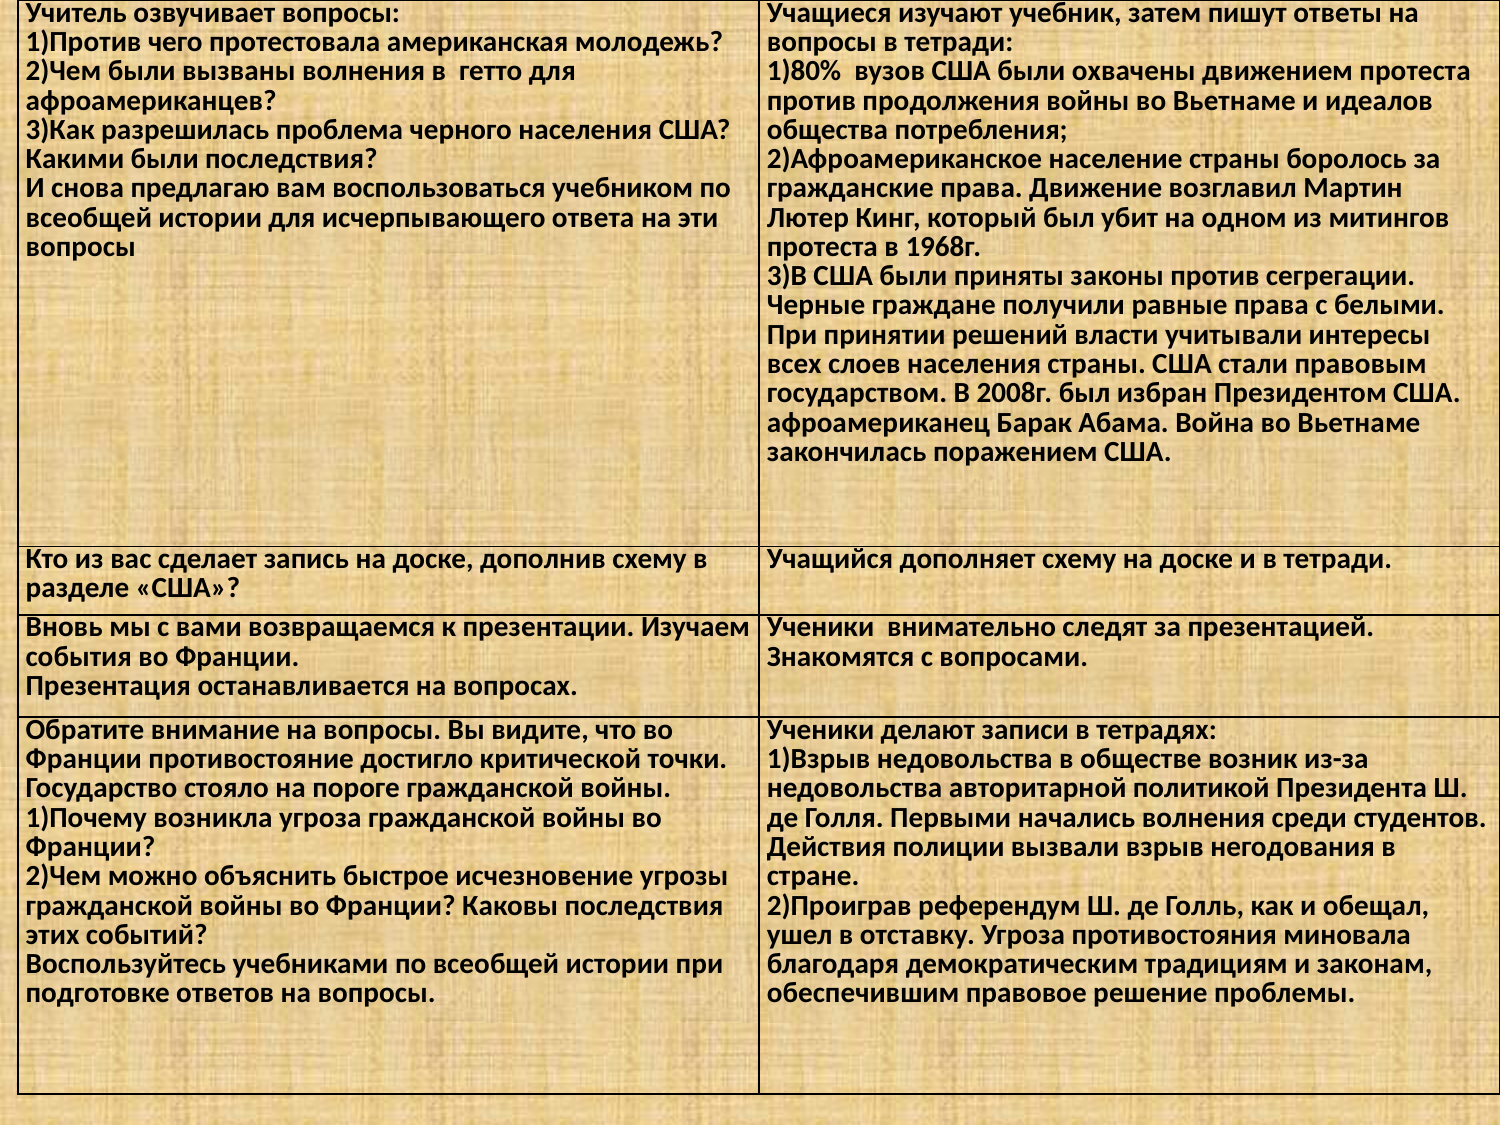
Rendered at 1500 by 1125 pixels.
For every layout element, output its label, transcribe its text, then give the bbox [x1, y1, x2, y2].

table_header Учащиеся изучают учебник, затем пишут ответы на вопросы в тетради: 1)80% вузов США были охвачены движением протеста против продолжения войны во Вьетнаме и идеалов общества потребления; 2)Афроамериканское население страны боролось за гражданские права. Движение возглавил Мартин Лютер Кинг, который был убит на одном из митингов протеста в 1968г. 3)В США были приняты законы против сегрегации. Черные граждане получили равные права с белыми. При принятии решений власти учитывали интересы всех слоев населения страны. США стали правовым государством. В 2008г. был избран Президентом США. афроамериканец Барак Абама. Война во Вьетнаме закончилась поражением США. [760, 1, 1499, 546]
table_cell Вновь мы с вами возвращаемся к презентации. Изучаем события во Франции. Презентация останавливается на вопросах. [19, 616, 758, 716]
table_cell Учащийся дополняет схему на доске и в тетради. [760, 547, 1499, 614]
table_cell Обратите внимание на вопросы. Вы видите, что во Франции противостояние достигло критической точки. Государство стояло на пороге гражданской войны. 1)Почему возникла угроза гражданской войны во Франции? 2)Чем можно объяснить быстрое исчезновение угрозы гражданской войны во Франции? Каковы последствия этих событий? Воспользуйтесь учебниками по всеобщей истории при подготовке ответов на вопросы. [19, 718, 758, 1093]
table_cell Ученики делают записи в тетрадях: 1)Взрыв недовольства в обществе возник из-за недовольства авторитарной политикой Президента Ш. де Голля. Первыми начались волнения среди студентов. Действия полиции вызвали взрыв негодования в стране. 2)Проиграв референдум Ш. де Голль, как и обещал, ушел в отставку. Угроза противостояния миновала благодаря демократическим традициям и законам, обеспечившим правовое решение проблемы. [760, 718, 1499, 1093]
picture [0, 0, 1500, 1125]
table_cell Ученики внимательно следят за презентацией. Знакомятся с вопросами. [760, 616, 1499, 716]
table_header Учитель озвучивает вопросы: 1)Против чего протестовала американская молодежь? 2)Чем были вызваны волнения в гетто для афроамериканцев? 3)Как разрешилась проблема черного населения США? Какими были последствия? И снова предлагаю вам воспользоваться учебником по всеобщей истории для исчерпывающего ответа на эти вопросы [19, 1, 758, 546]
table_cell Кто из вас сделает запись на доске, дополнив схему в разделе «США»? [19, 547, 758, 614]
